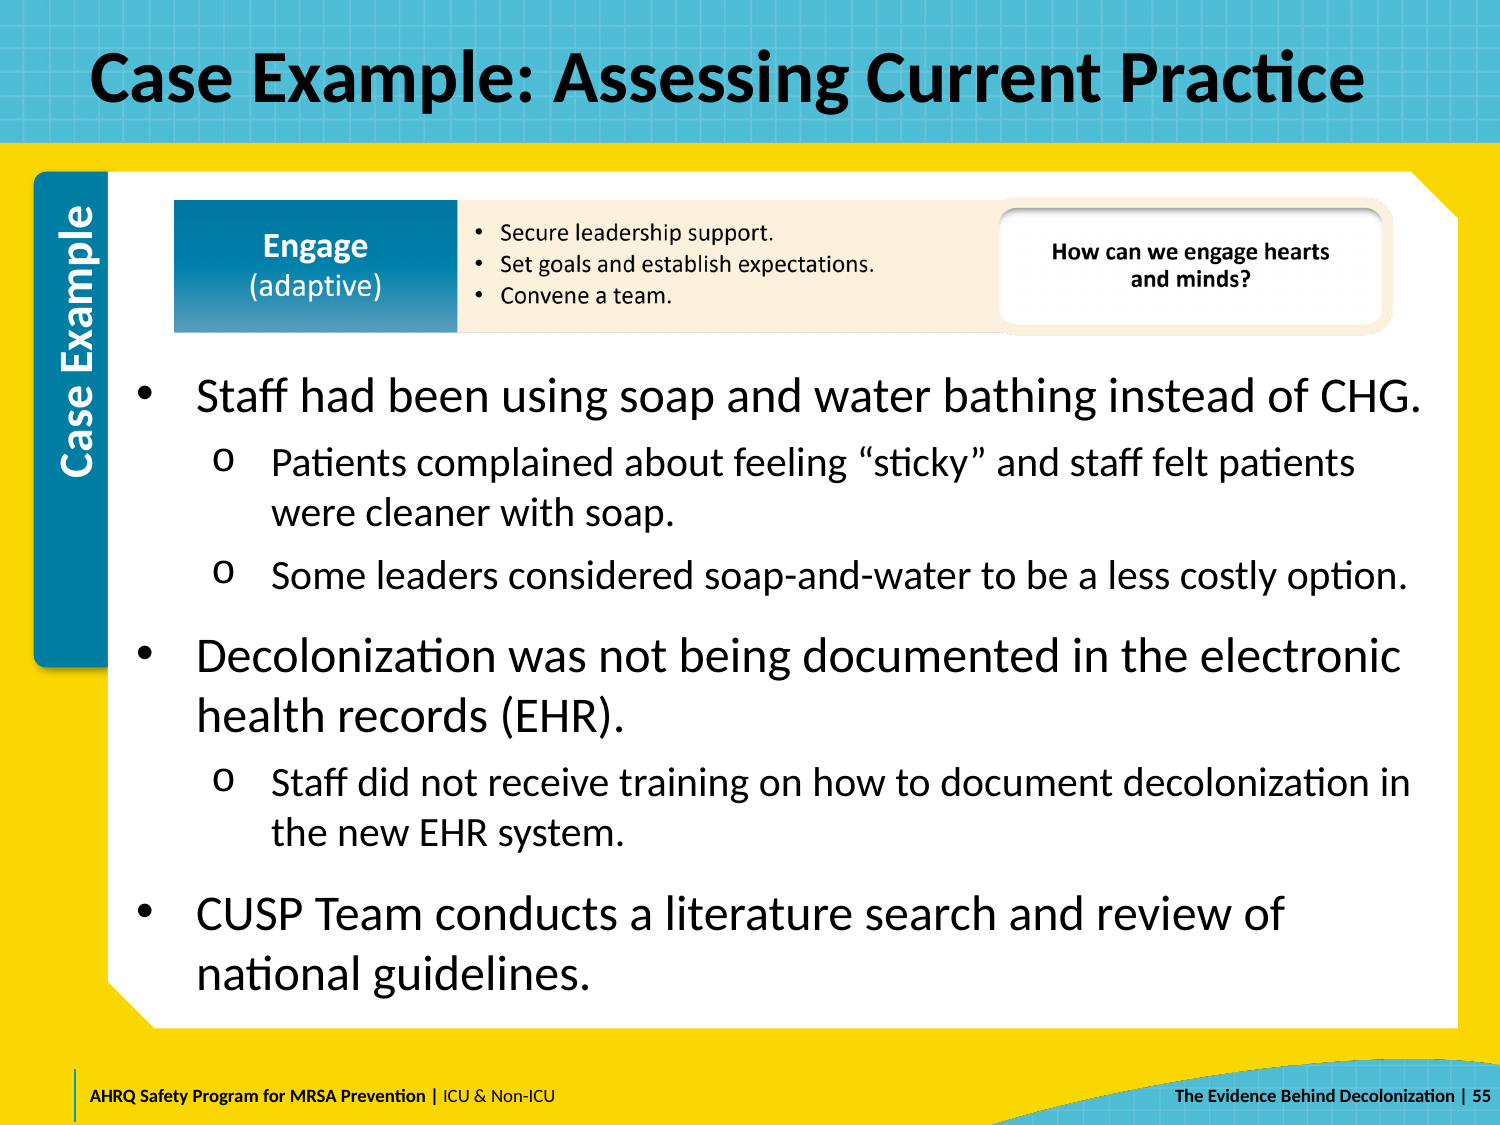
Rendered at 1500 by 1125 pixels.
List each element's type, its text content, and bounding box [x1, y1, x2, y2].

picture [0, 0, 1500, 1125]
slide_number | 55 [1455, 1065, 1500, 1125]
title Case Example: Assessing Current Practice [75, 0, 1425, 150]
list Staff had been using soap and water bathing instead of CHG. Patients complained about feeling “sticky” and staff felt patients were cleaner with soap. Some leaders considered soap-and-water to be a less costly option. Decolonization was not being documented in the electronic health records (EHR). Staff did not receive training on how to document decolonization in the new EHR system. CUSP Team conducts a literature search and review of national guidelines. [120, 354, 1442, 1012]
